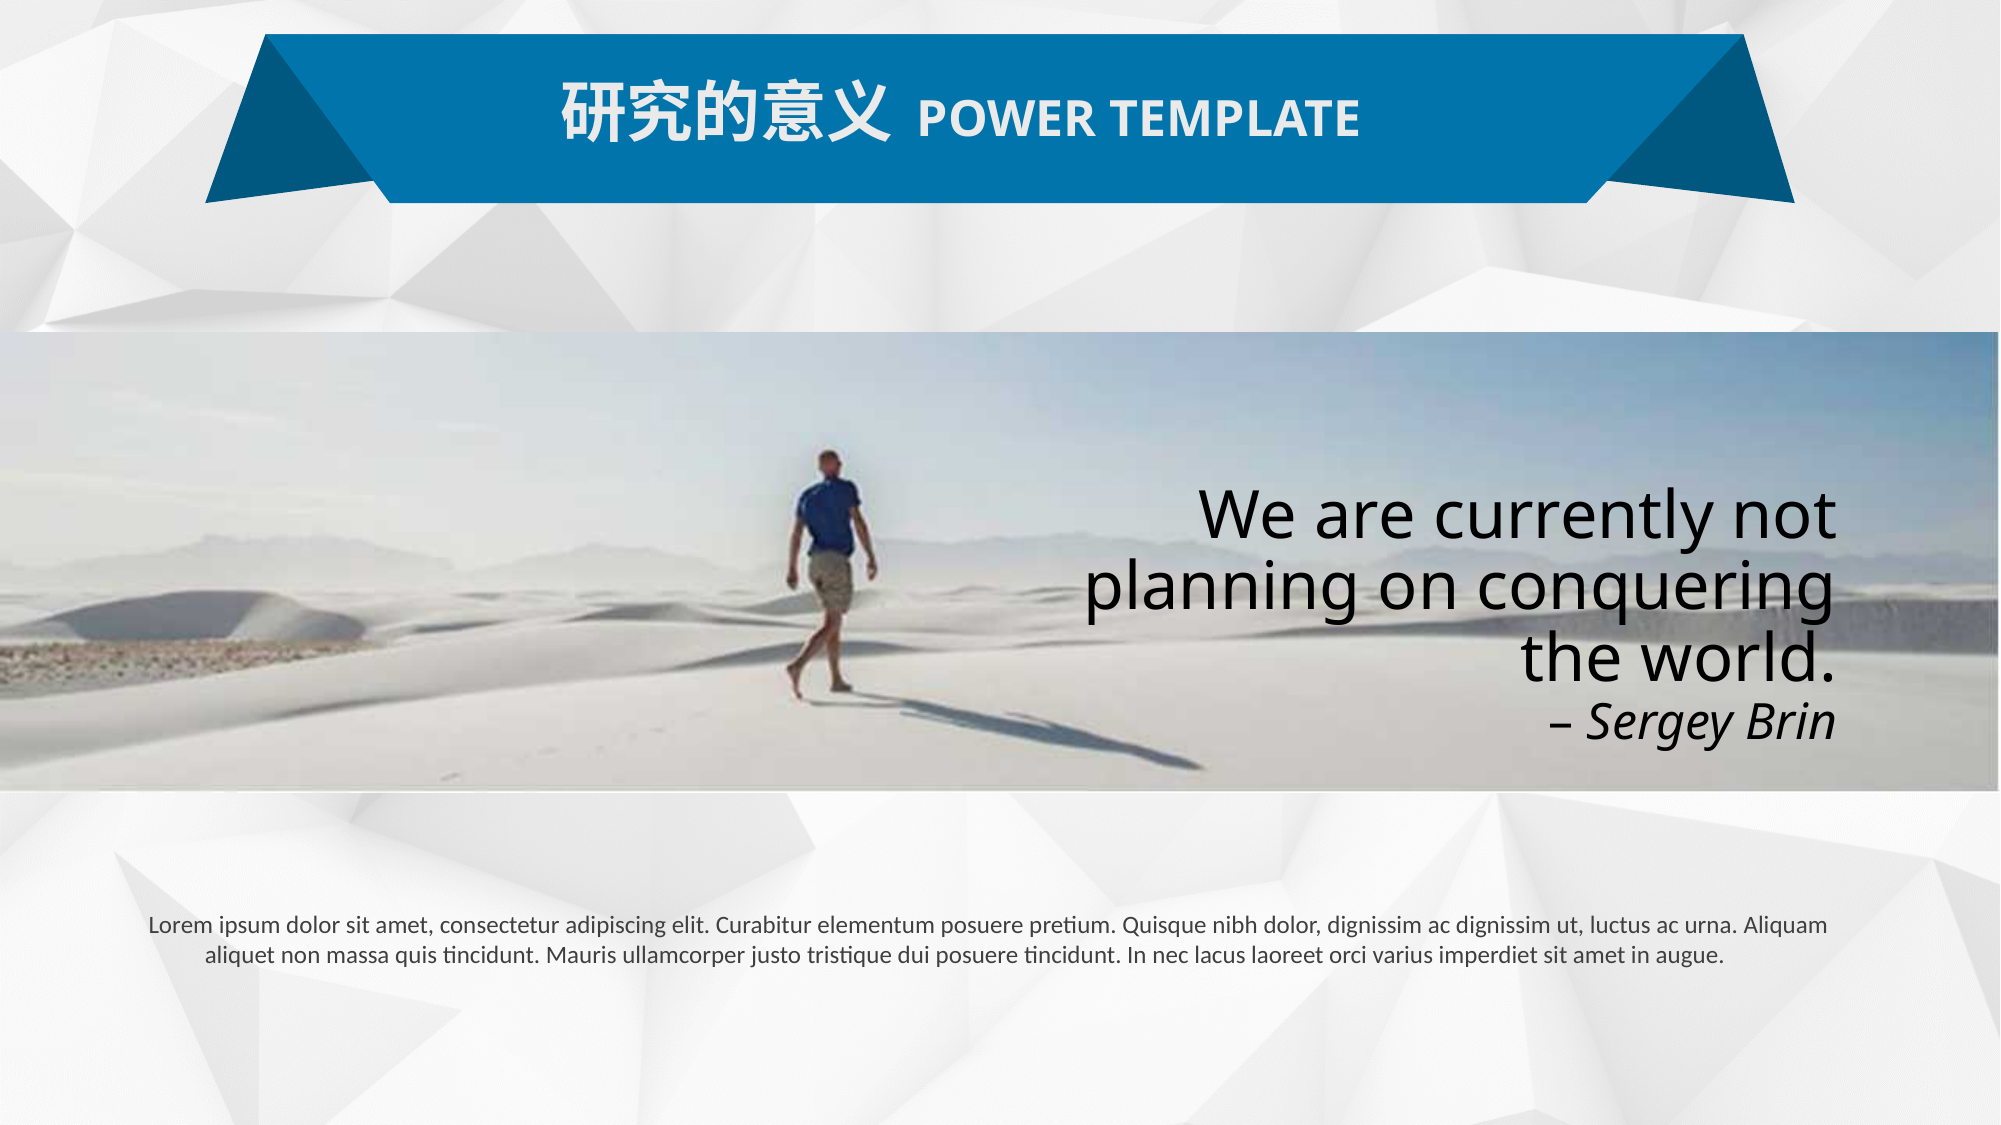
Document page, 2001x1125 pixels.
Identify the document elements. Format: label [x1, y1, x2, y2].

text_box [205, 34, 1795, 204]
picture [0, 0, 2001, 1125]
